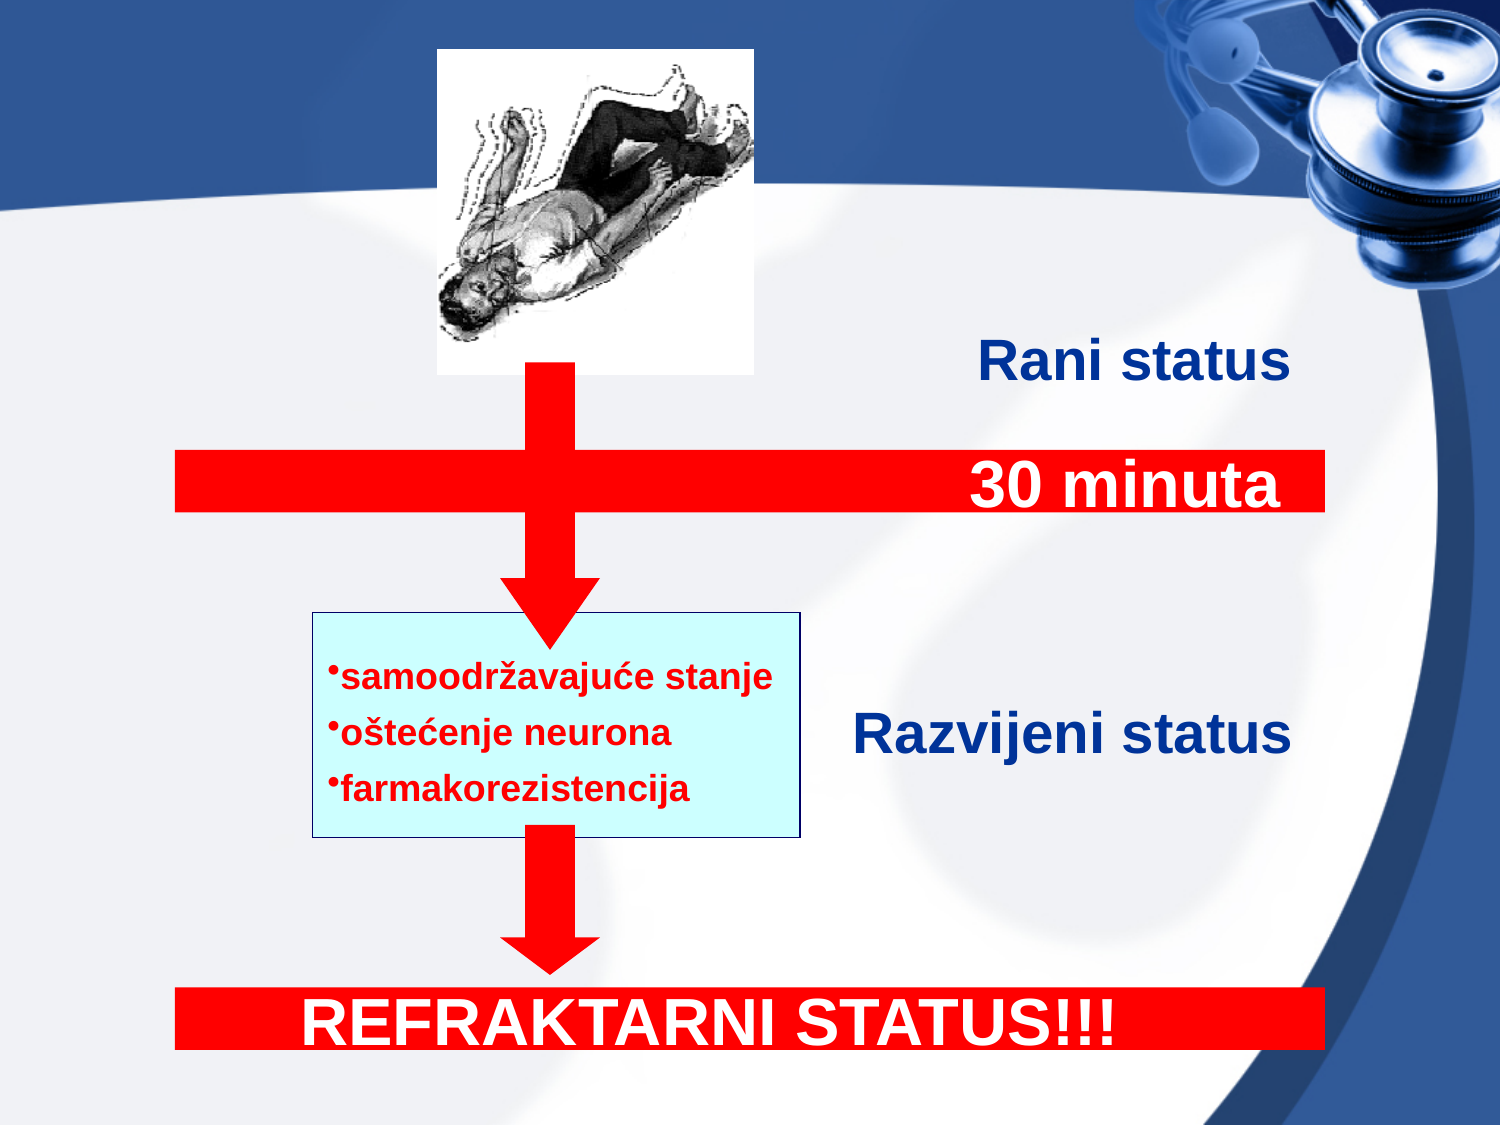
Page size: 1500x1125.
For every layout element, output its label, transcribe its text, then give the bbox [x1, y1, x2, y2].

slide_number 41 [937, 1062, 1294, 1101]
text_box 30 minuta [575, 449, 1325, 513]
text_box Rani status [962, 314, 1308, 400]
text_box [500, 824, 601, 975]
picture [0, 0, 1500, 1125]
text_box Razvijeni status [837, 687, 1309, 773]
text_box REFRAKTARNI STATUS!!! [174, 987, 1325, 1050]
text_box [500, 384, 601, 650]
text_box samoodržavajuće stanje oštećenje neurona farmakorezistencija [312, 612, 800, 838]
text_box 30 minuta [174, 449, 525, 513]
